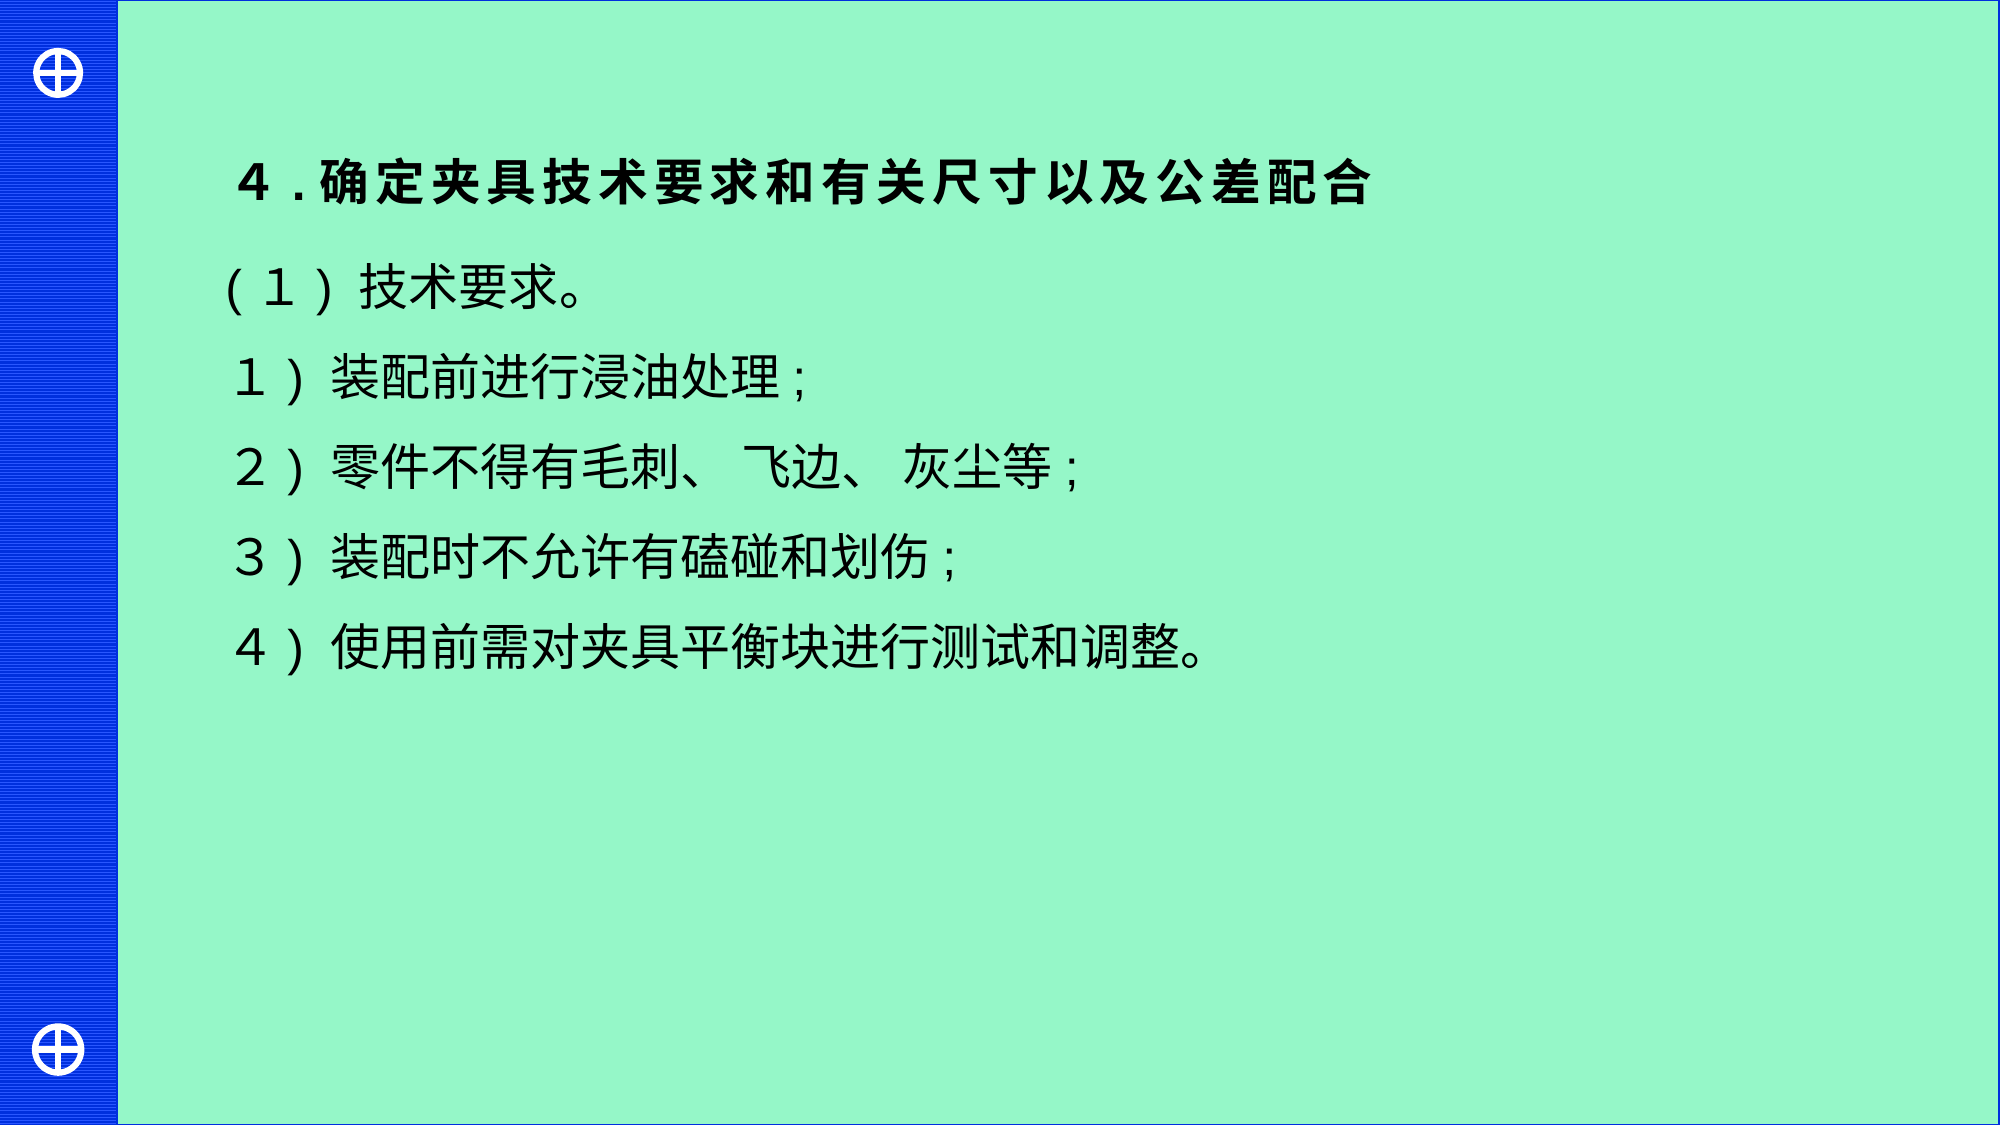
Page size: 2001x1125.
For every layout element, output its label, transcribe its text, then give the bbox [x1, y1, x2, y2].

text_box ４.确定夹具技术要求和有关尺寸以及公差配合 [135, 96, 1423, 217]
text_box (１) 技术要求。 １) 装配前进行浸油处理; ２) 零件不得有毛刺、 飞边、 灰尘等; ３) 装配时不允许有磕碰和划伤; ４) 使用前需对夹具平衡块进行测试和调整。 [135, 217, 1837, 773]
